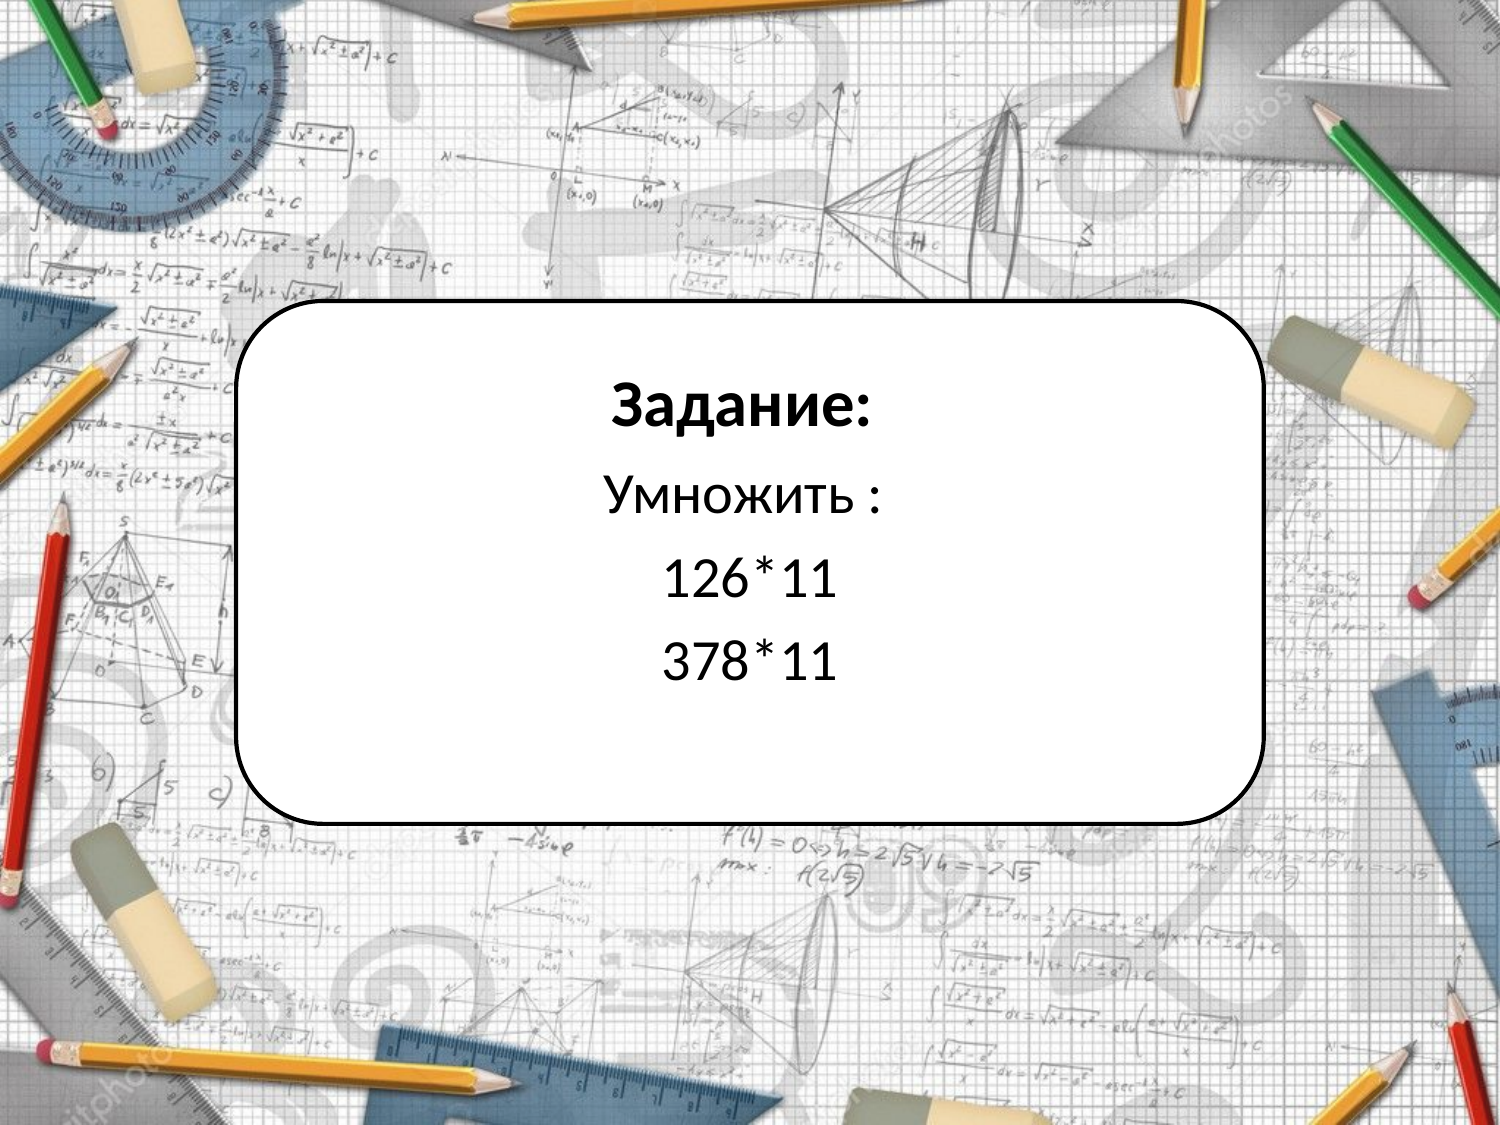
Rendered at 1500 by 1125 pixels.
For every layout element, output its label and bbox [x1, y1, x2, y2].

picture [0, 0, 1500, 1125]
text_box [235, 300, 1264, 825]
